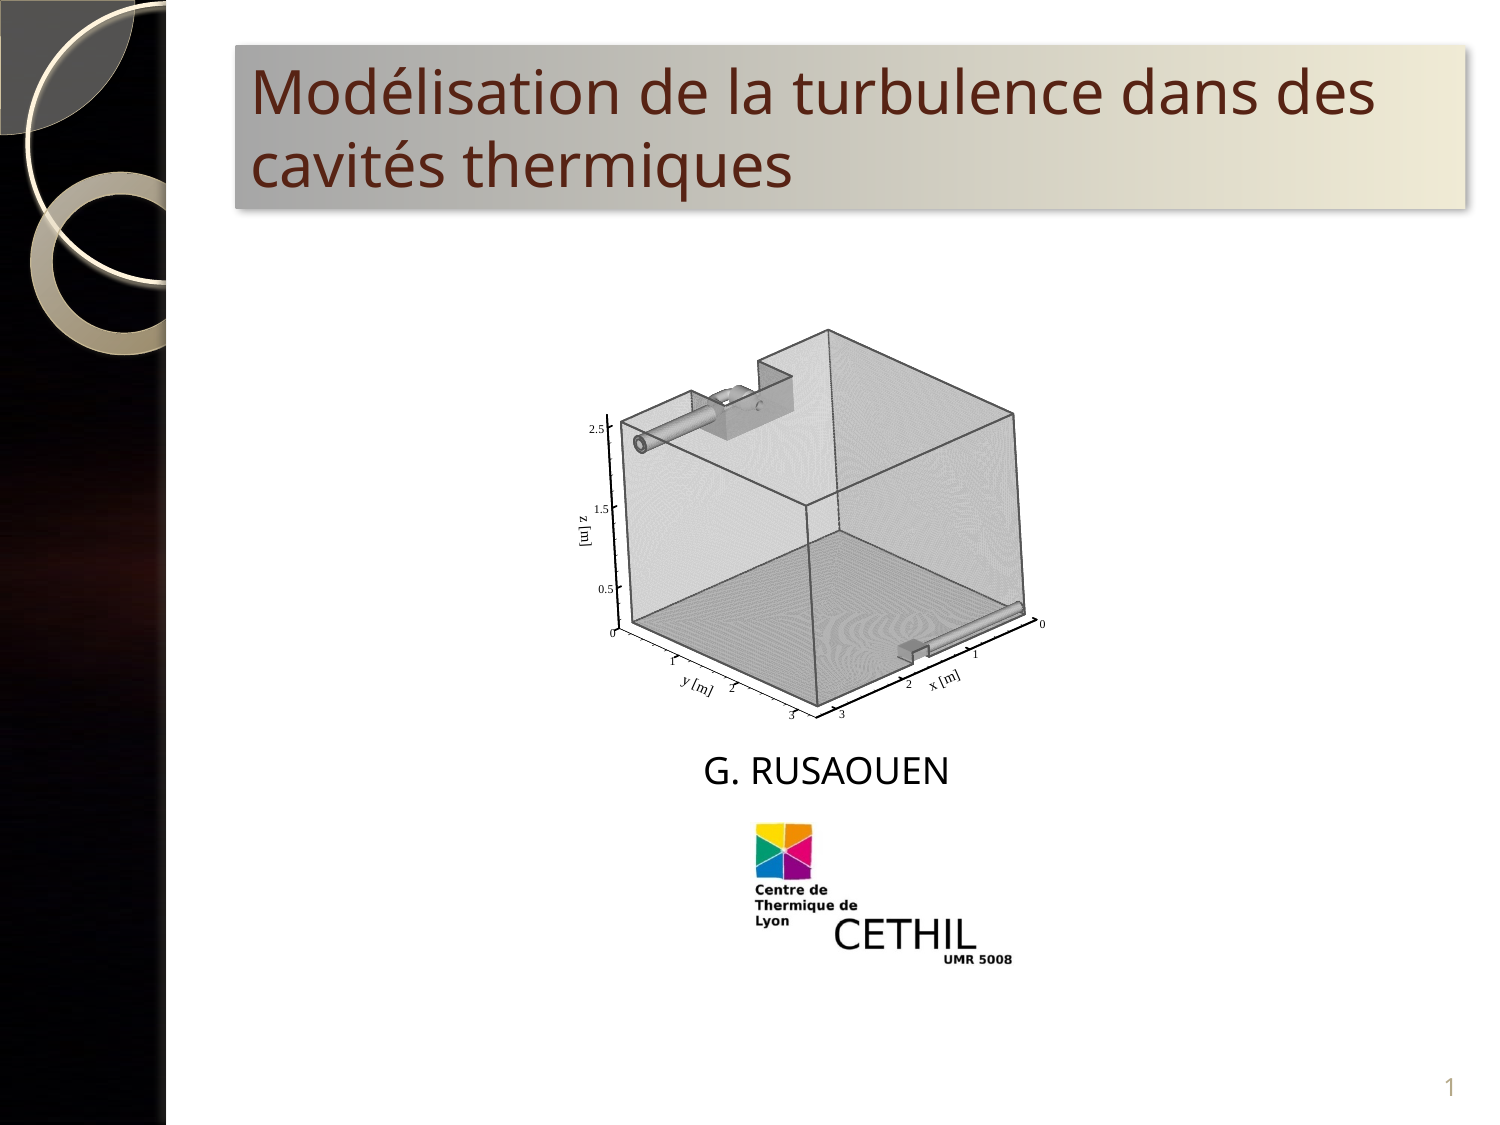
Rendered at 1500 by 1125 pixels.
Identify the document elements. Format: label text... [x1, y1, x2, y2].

title Modélisation de la turbulence dans des cavités thermiques [235, 45, 1466, 209]
text_box G. RUSAOUEN [688, 752, 966, 800]
picture [749, 822, 1025, 967]
slide_number 1 [1413, 1034, 1488, 1113]
picture [62, 195, 160, 280]
picture [53, 241, 160, 332]
picture [136, 0, 164, 4]
picture [32, 13, 160, 207]
picture [560, 302, 1055, 742]
picture [0, 134, 166, 1125]
